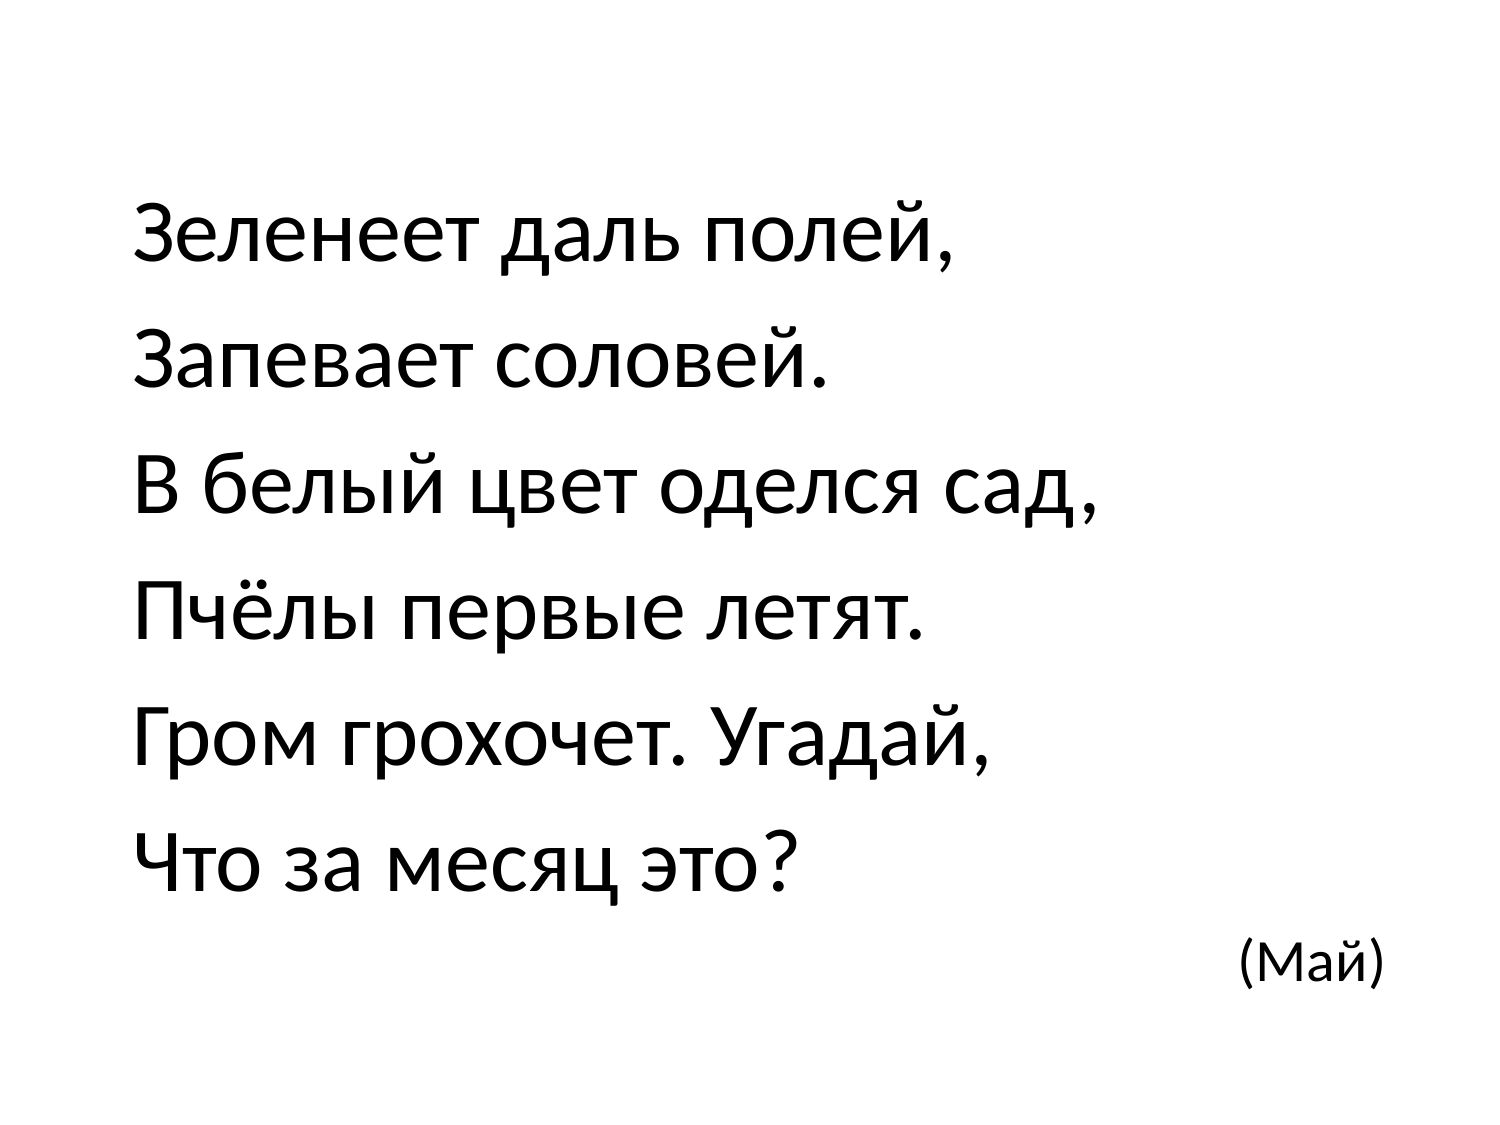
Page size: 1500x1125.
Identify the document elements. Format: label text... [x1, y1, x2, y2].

list Зеленеет даль полей, Запевает соловей. В белый цвет оделся сад, Пчёлы первые летят. Гром грохочет. Угадай, Что за месяц это? (Май) [117, 164, 1402, 1005]
